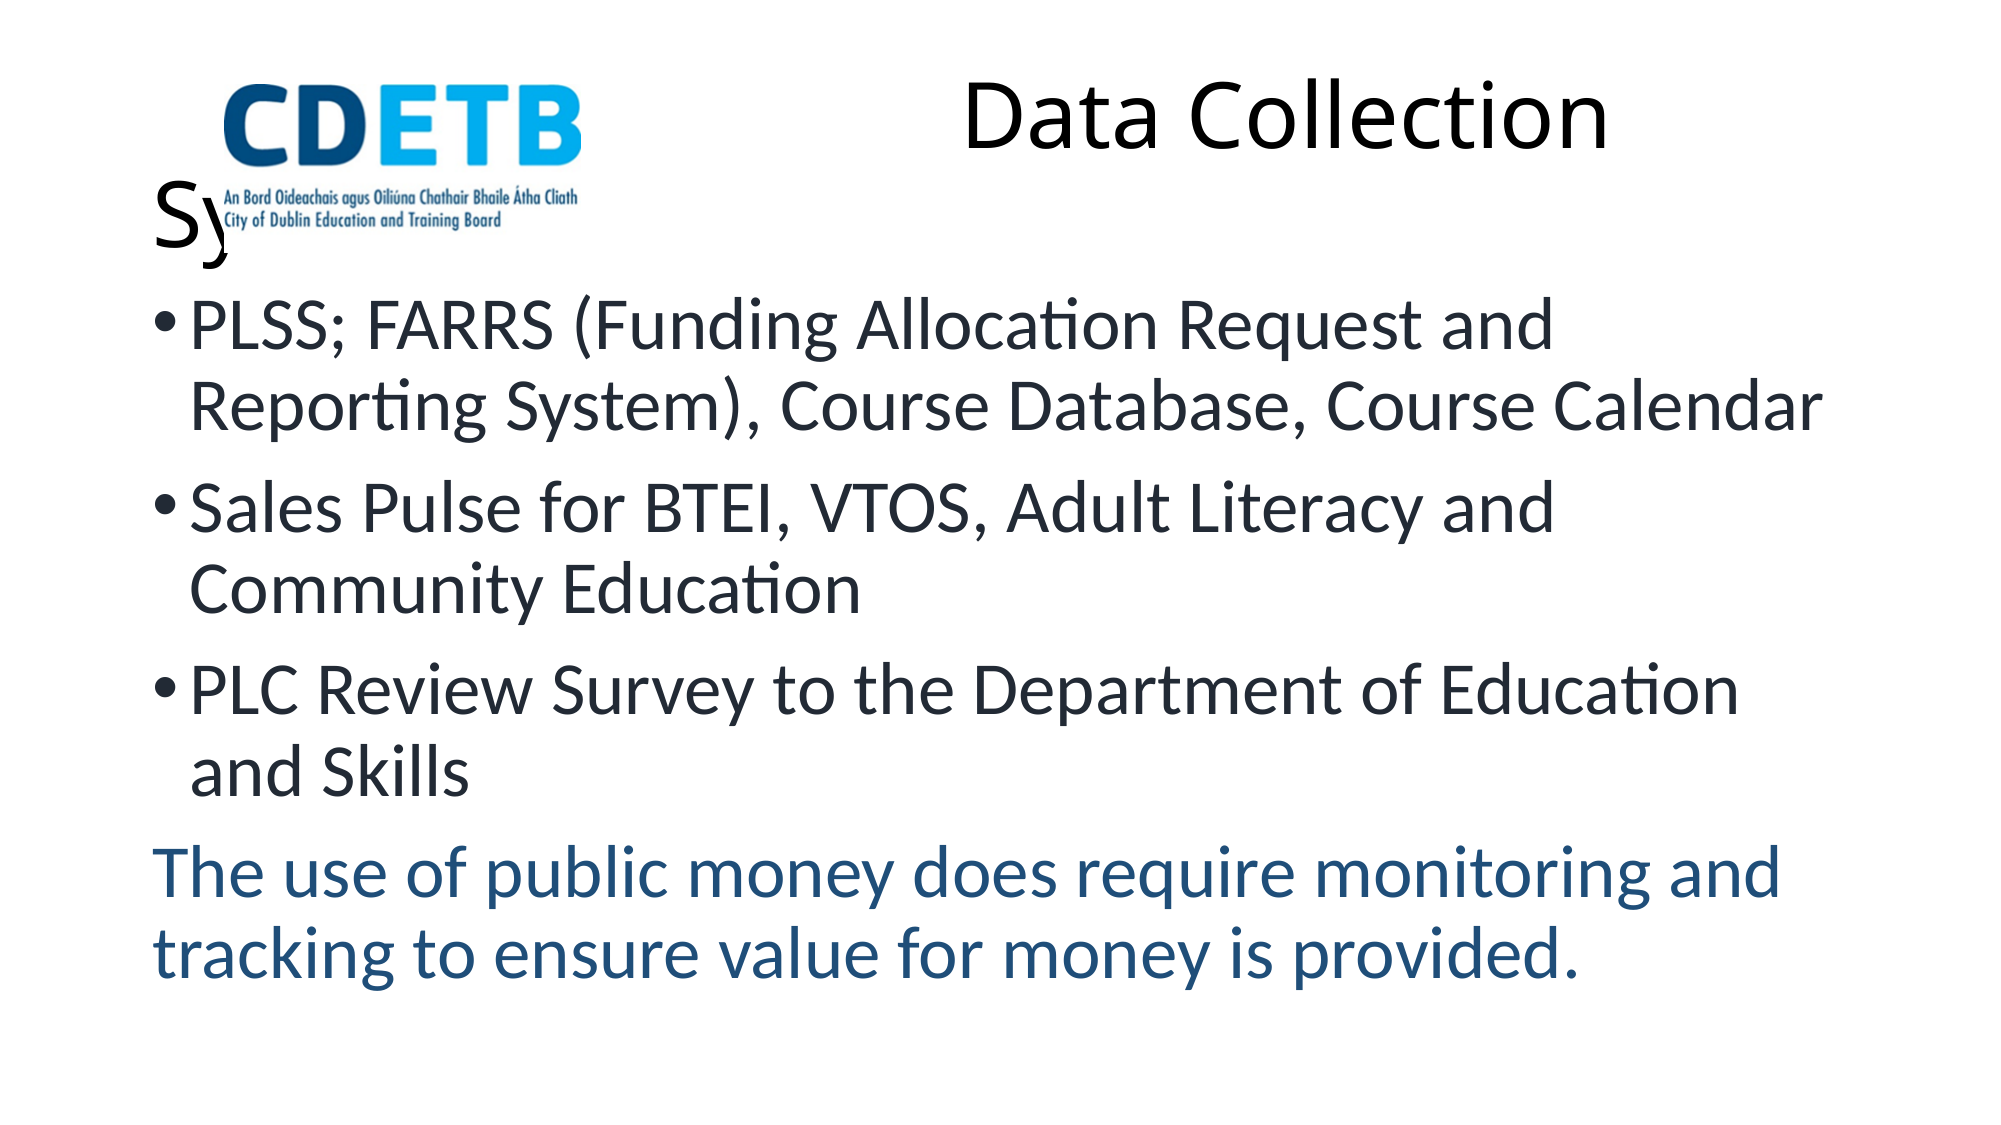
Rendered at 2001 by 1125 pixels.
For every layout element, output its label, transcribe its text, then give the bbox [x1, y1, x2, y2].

picture [224, 84, 581, 253]
title Data Collection Systems [137, 59, 1863, 277]
picture [539, 101, 559, 116]
list PLSS; FARRS (Funding Allocation Request and Reporting System), Course Database, Course Calendar Sales Pulse for BTEI, VTOS, Adult Literacy and Community Education PLC Review Survey to the Department of Education and Skills The use of public money does require monitoring and tracking to ensure value for money is provided. [137, 277, 1863, 1014]
picture [539, 131, 561, 149]
